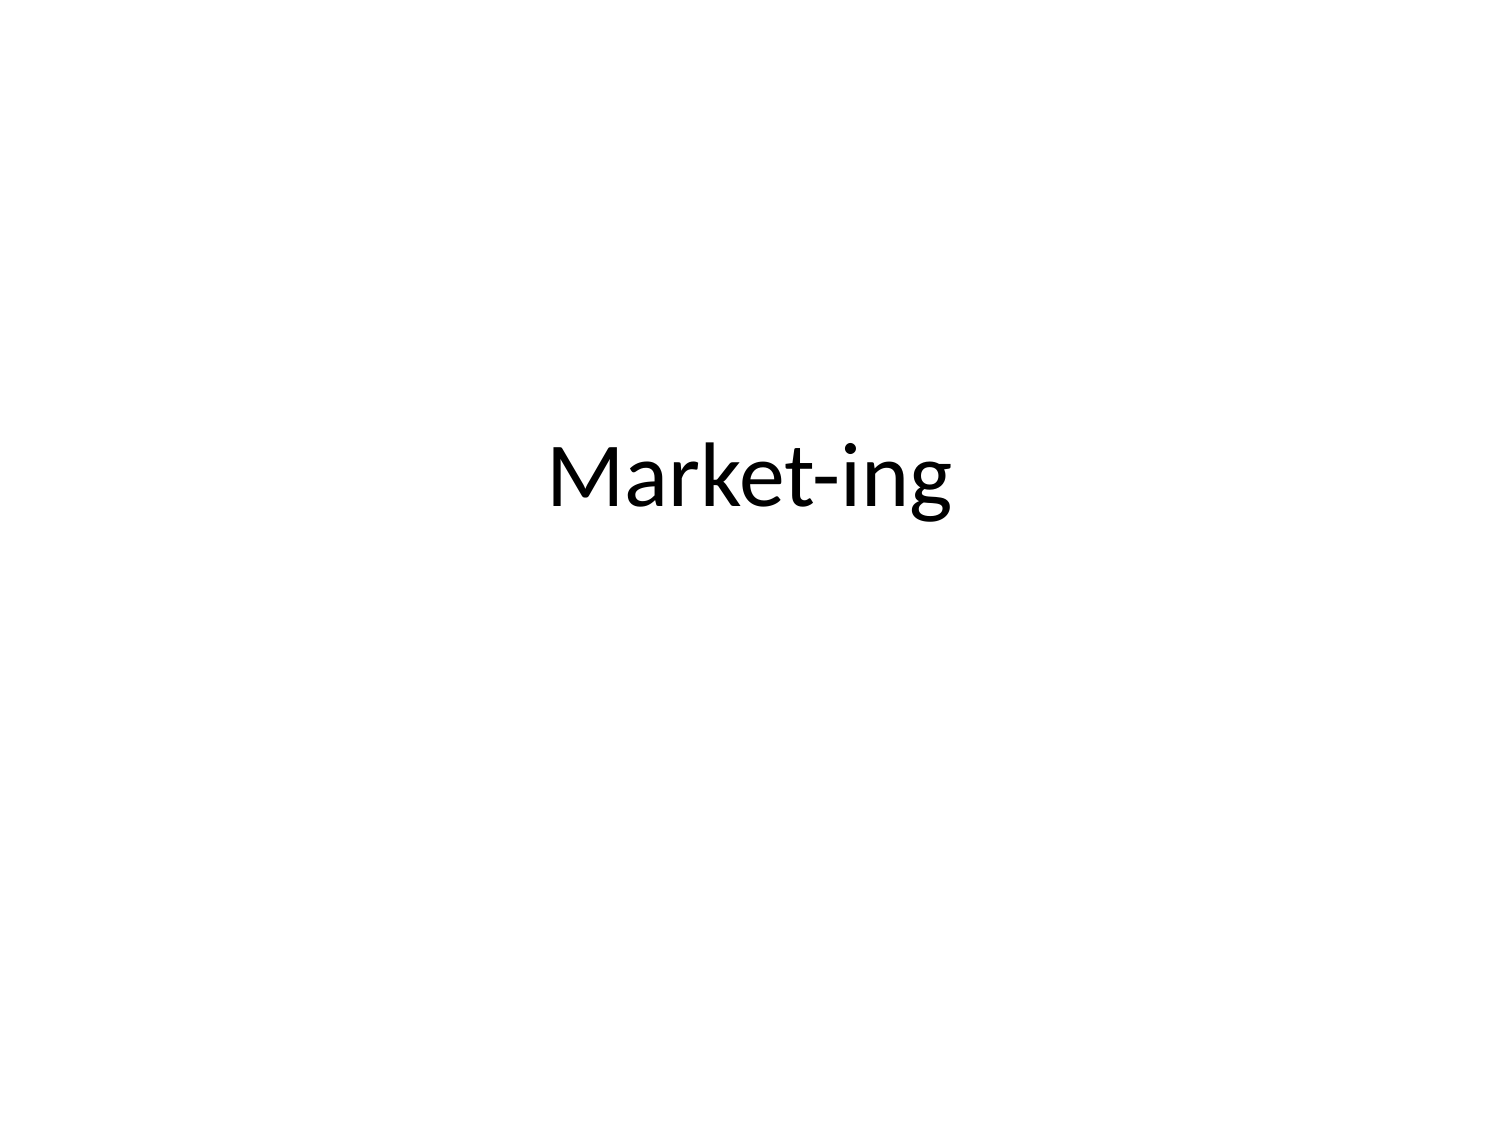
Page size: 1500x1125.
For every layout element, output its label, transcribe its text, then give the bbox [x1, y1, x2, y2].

title Market-ing [112, 349, 1388, 591]
